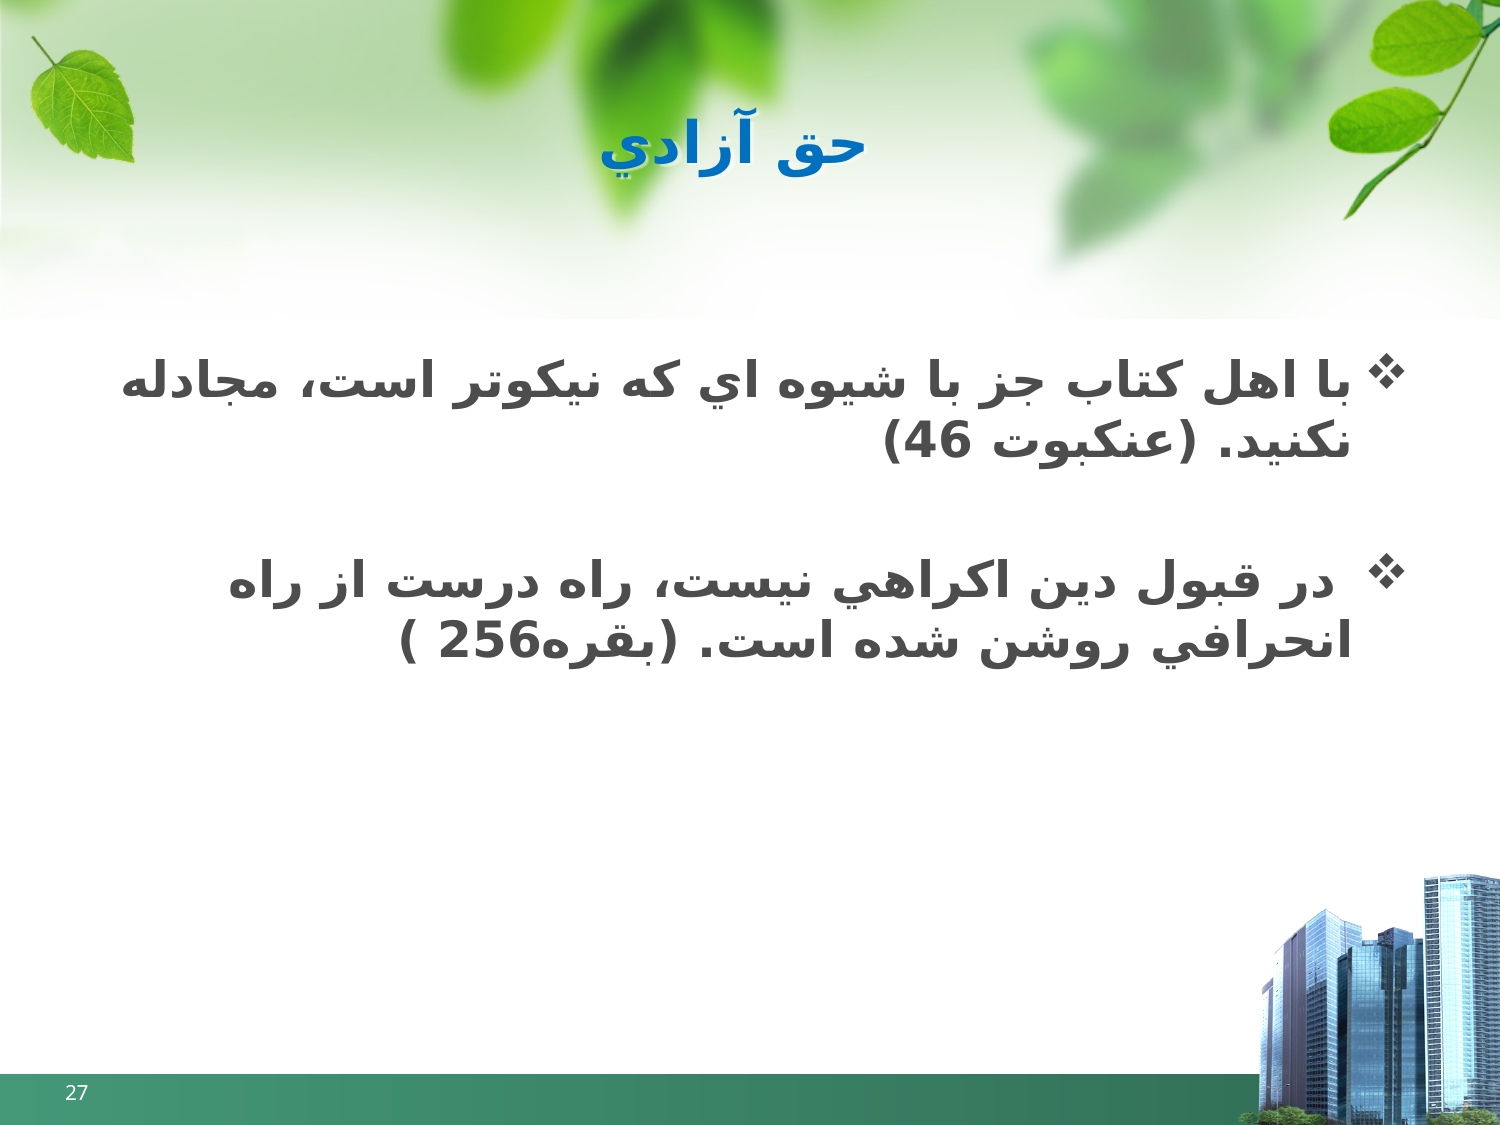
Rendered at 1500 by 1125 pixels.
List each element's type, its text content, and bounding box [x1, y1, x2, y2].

slide_number 27 [50, 1072, 138, 1113]
picture [0, 0, 1500, 319]
title حق آزادي [140, 93, 1329, 187]
list با اهل كتاب جز با شيوه اي كه نيكوتر است، مجادله نكنيد. (عنكبوت 46) در قبول دين اكراهي نيست، راه درست از راه انحرافي روشن شده است. (بقره256 ) [50, 200, 1425, 1038]
